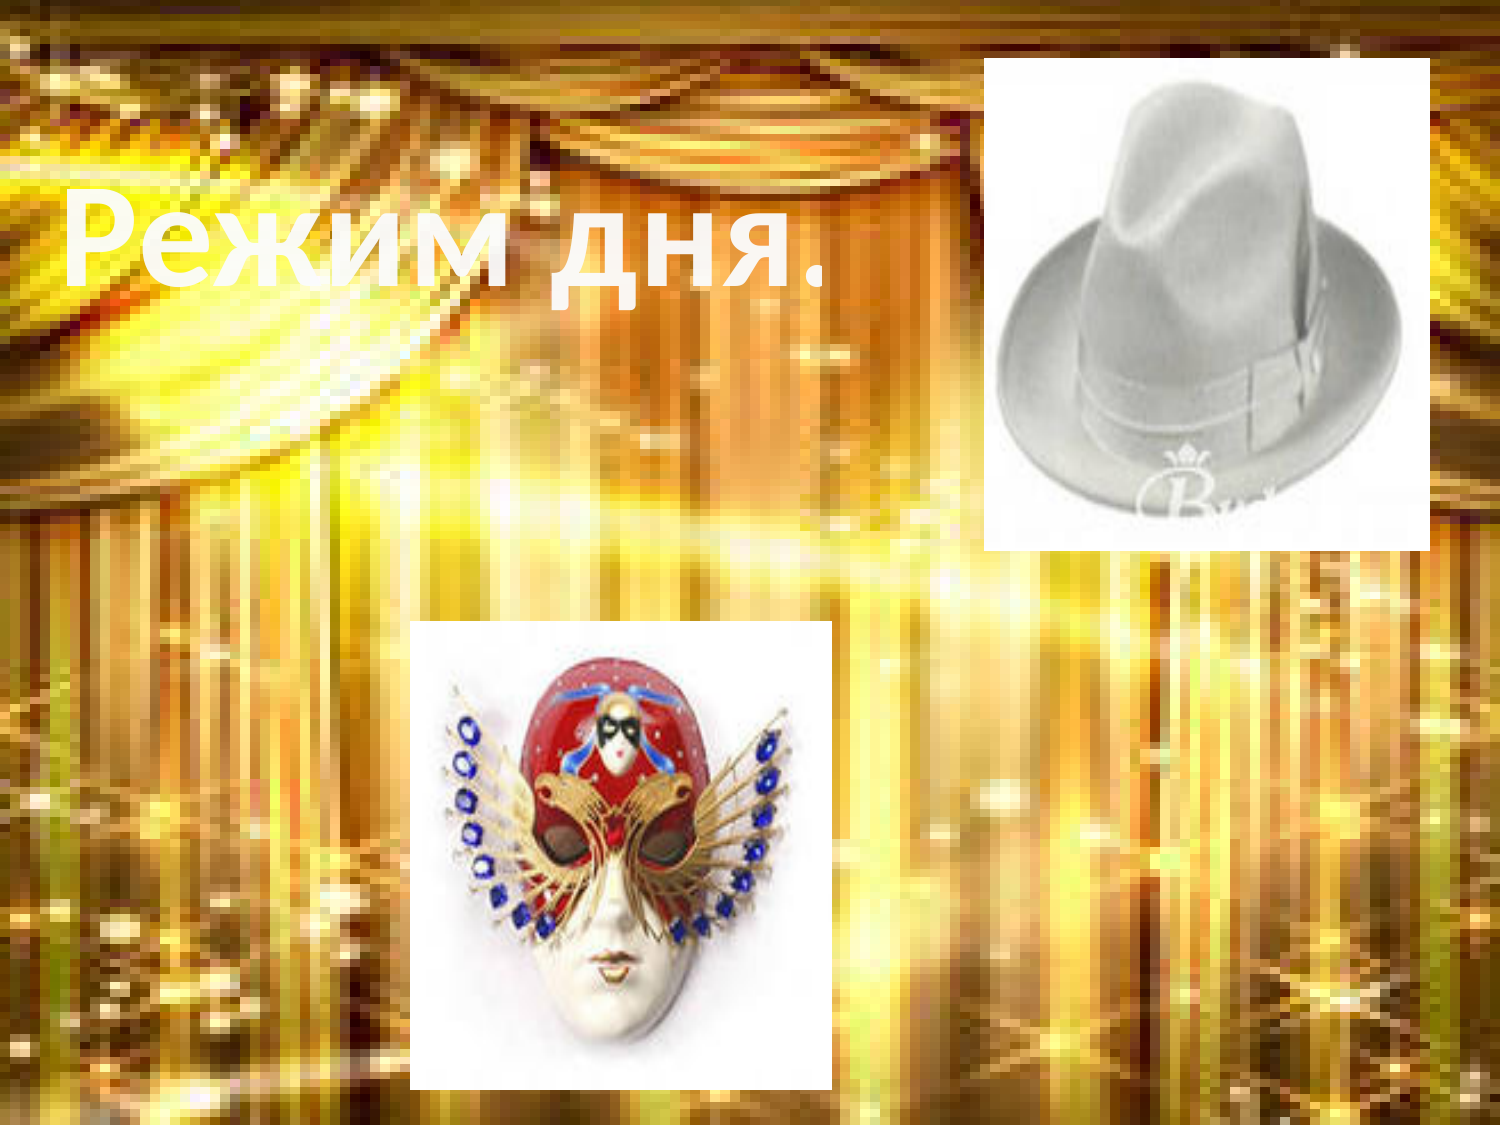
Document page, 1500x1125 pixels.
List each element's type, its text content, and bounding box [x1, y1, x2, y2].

picture [0, 0, 1500, 1125]
text_box Режим дня. [43, 128, 854, 324]
